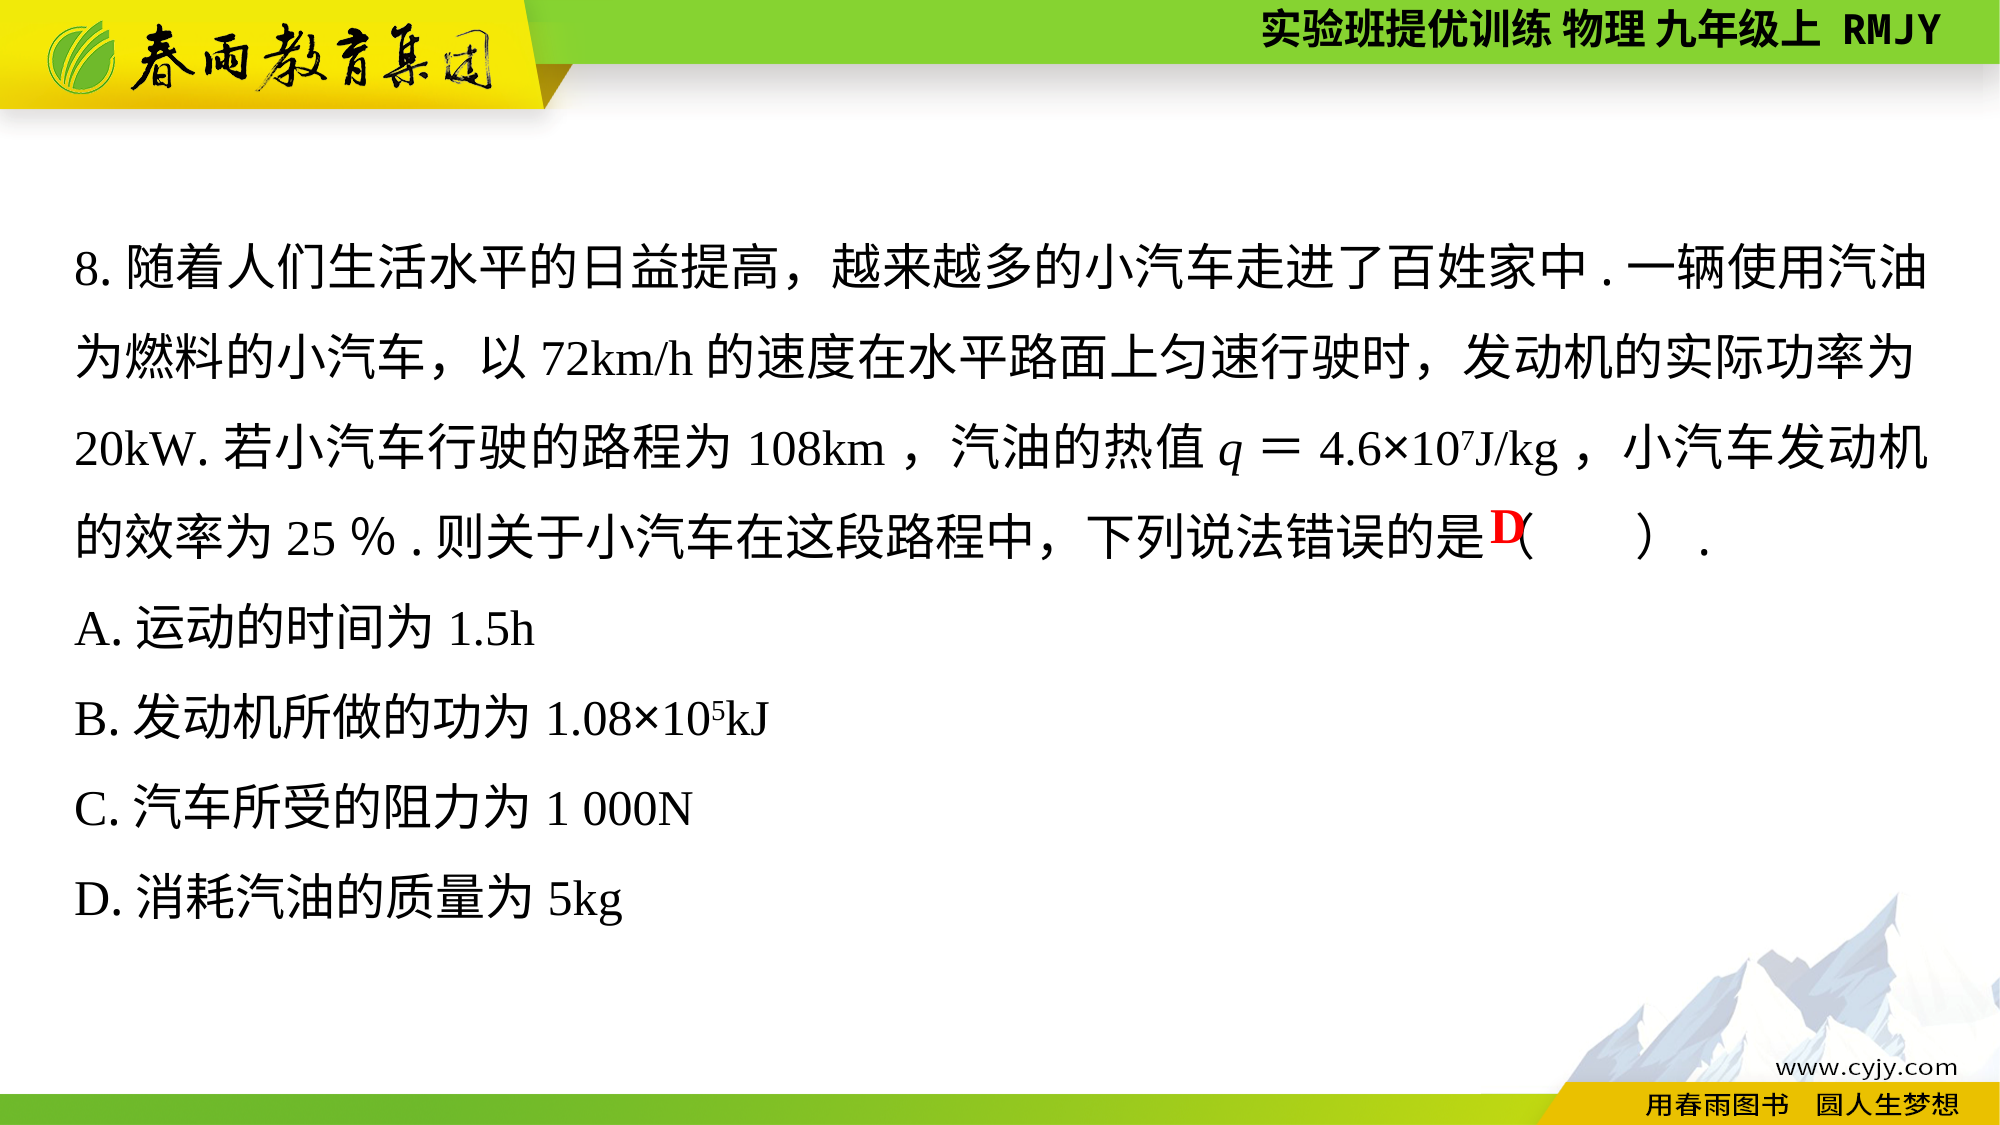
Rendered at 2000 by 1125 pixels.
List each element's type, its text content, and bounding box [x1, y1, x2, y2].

picture [0, 0, 2000, 1125]
list 8.随着人们生活水平的日益提高，越来越多的小汽车走进了百姓家中.一辆使用汽油为燃料的小汽车，以72km/h的速度在水平路面上匀速行驶时，发动机的实际功率为20kW.若小汽车行驶的路程为108km，汽油的热值q＝4.6×107J/kg，小汽车发动机的效率为25％.则关于小汽车在这段路程中，下列说法错误的是（ ）. A.运动的时间为1.5h B.发动机所做的功为1.08×105kJ C.汽车所受的阻力为1 000N D.消耗汽油的质量为5kg [59, 198, 1944, 941]
text_box D [1475, 486, 1541, 561]
